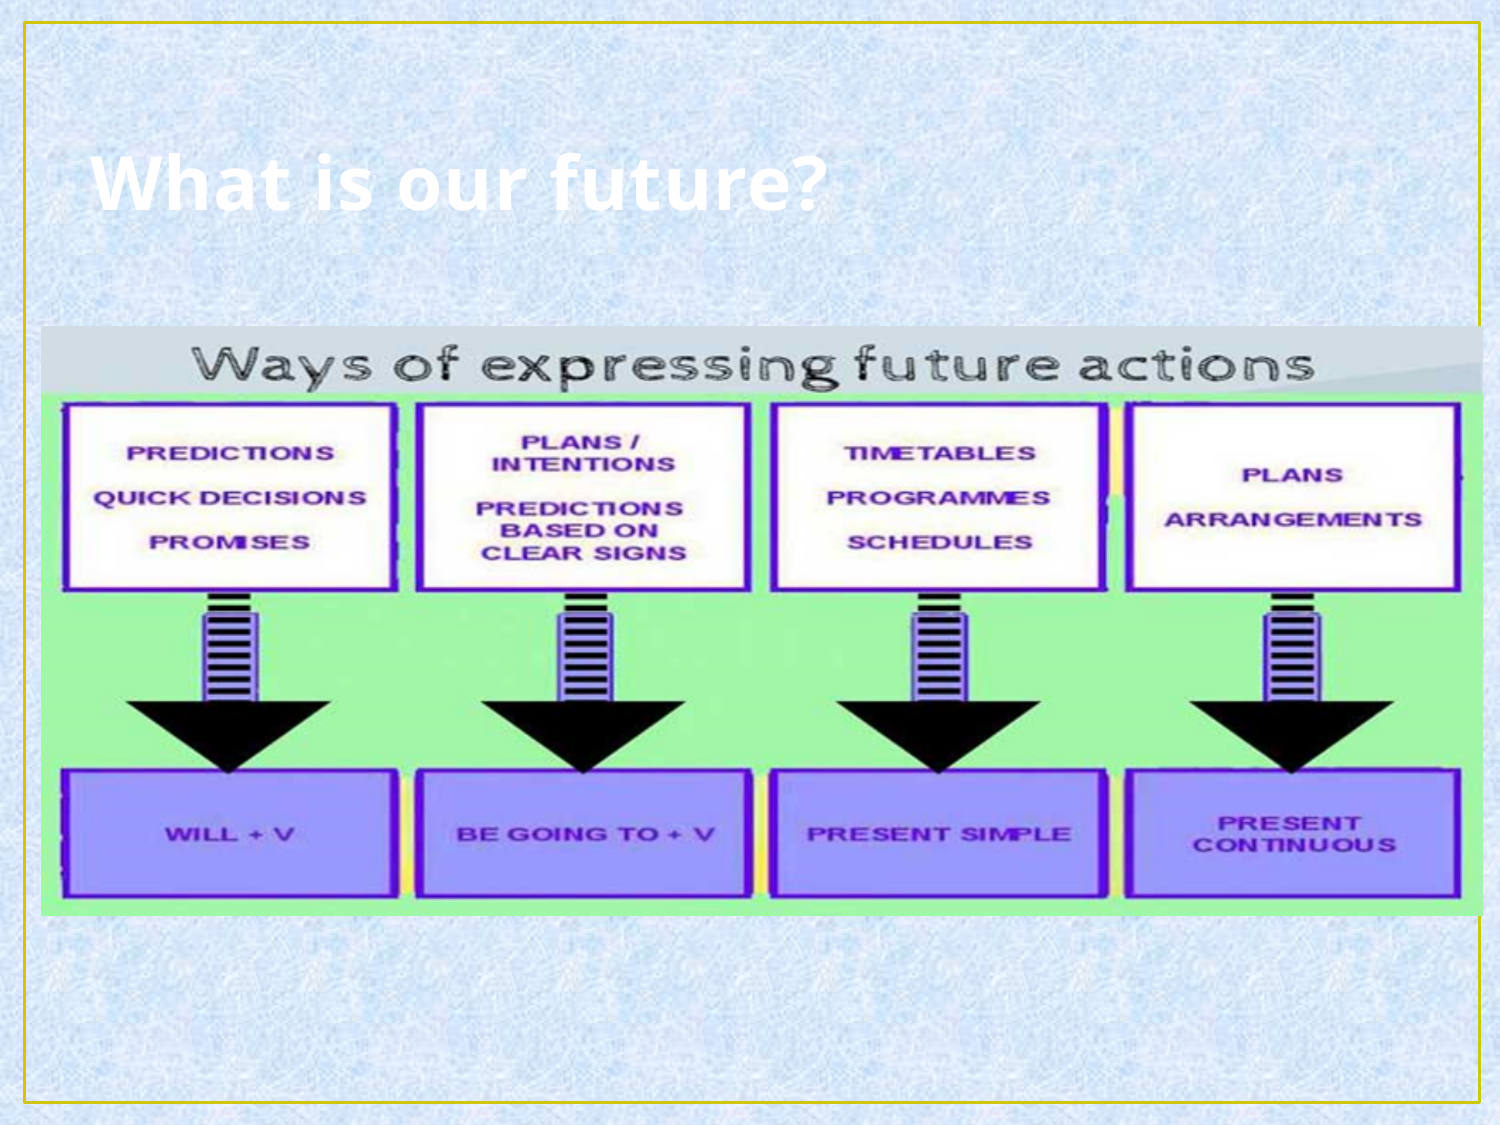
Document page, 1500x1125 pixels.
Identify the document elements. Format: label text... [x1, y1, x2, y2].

title What is our future? [75, 45, 1425, 233]
picture [0, 0, 1500, 1125]
